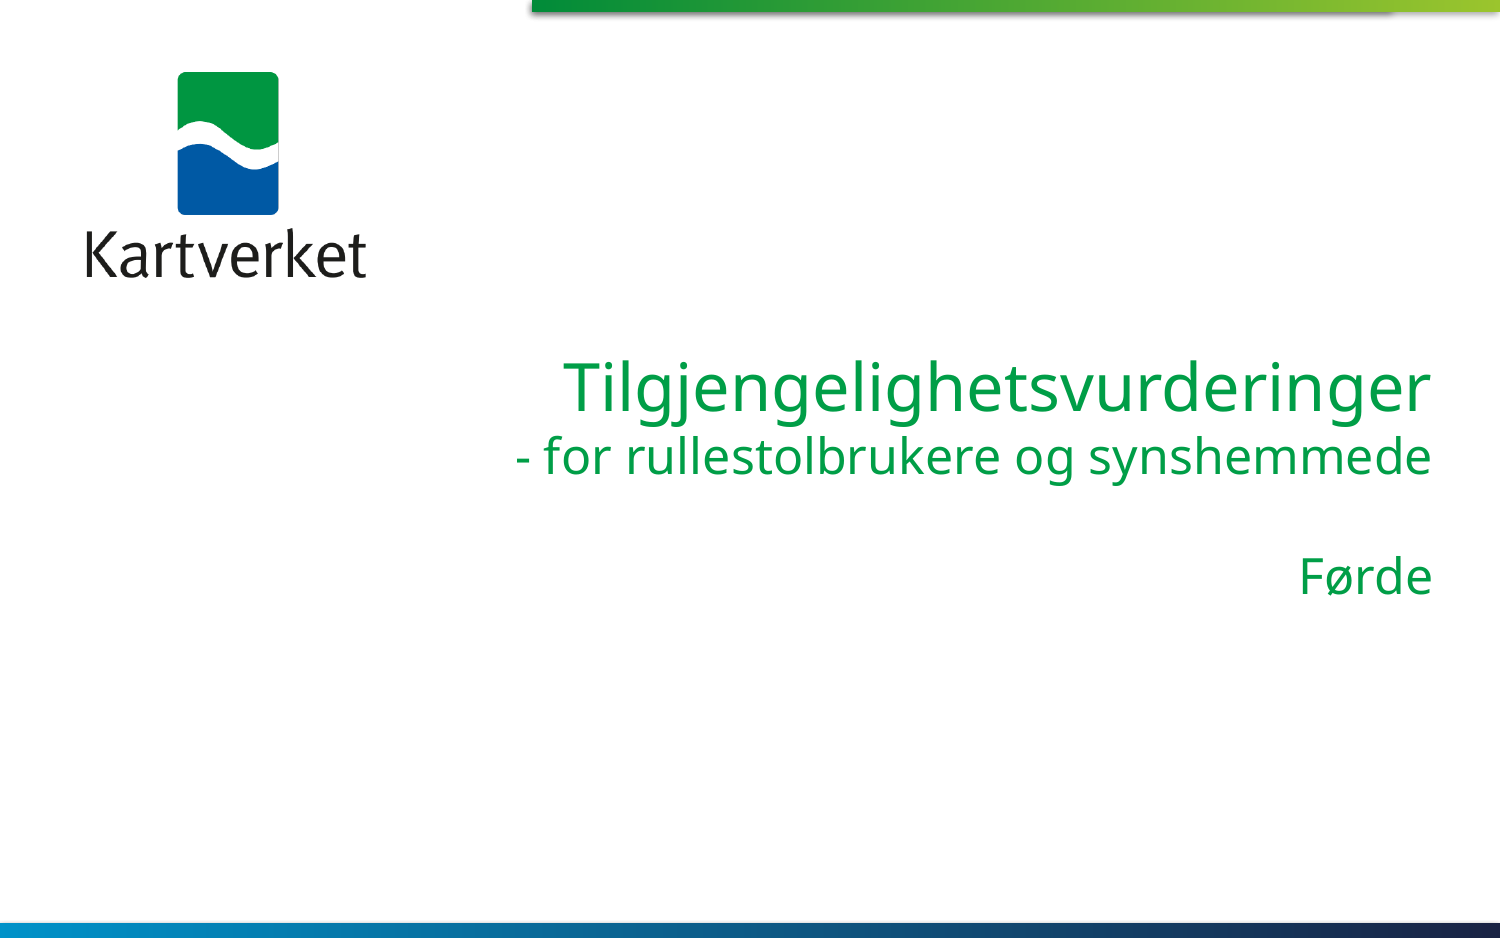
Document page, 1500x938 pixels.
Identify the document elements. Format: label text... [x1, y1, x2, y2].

text_box Tilgjengelighetsvurderinger - for rullestolbrukere og synshemmede Førde [66, 337, 1449, 613]
